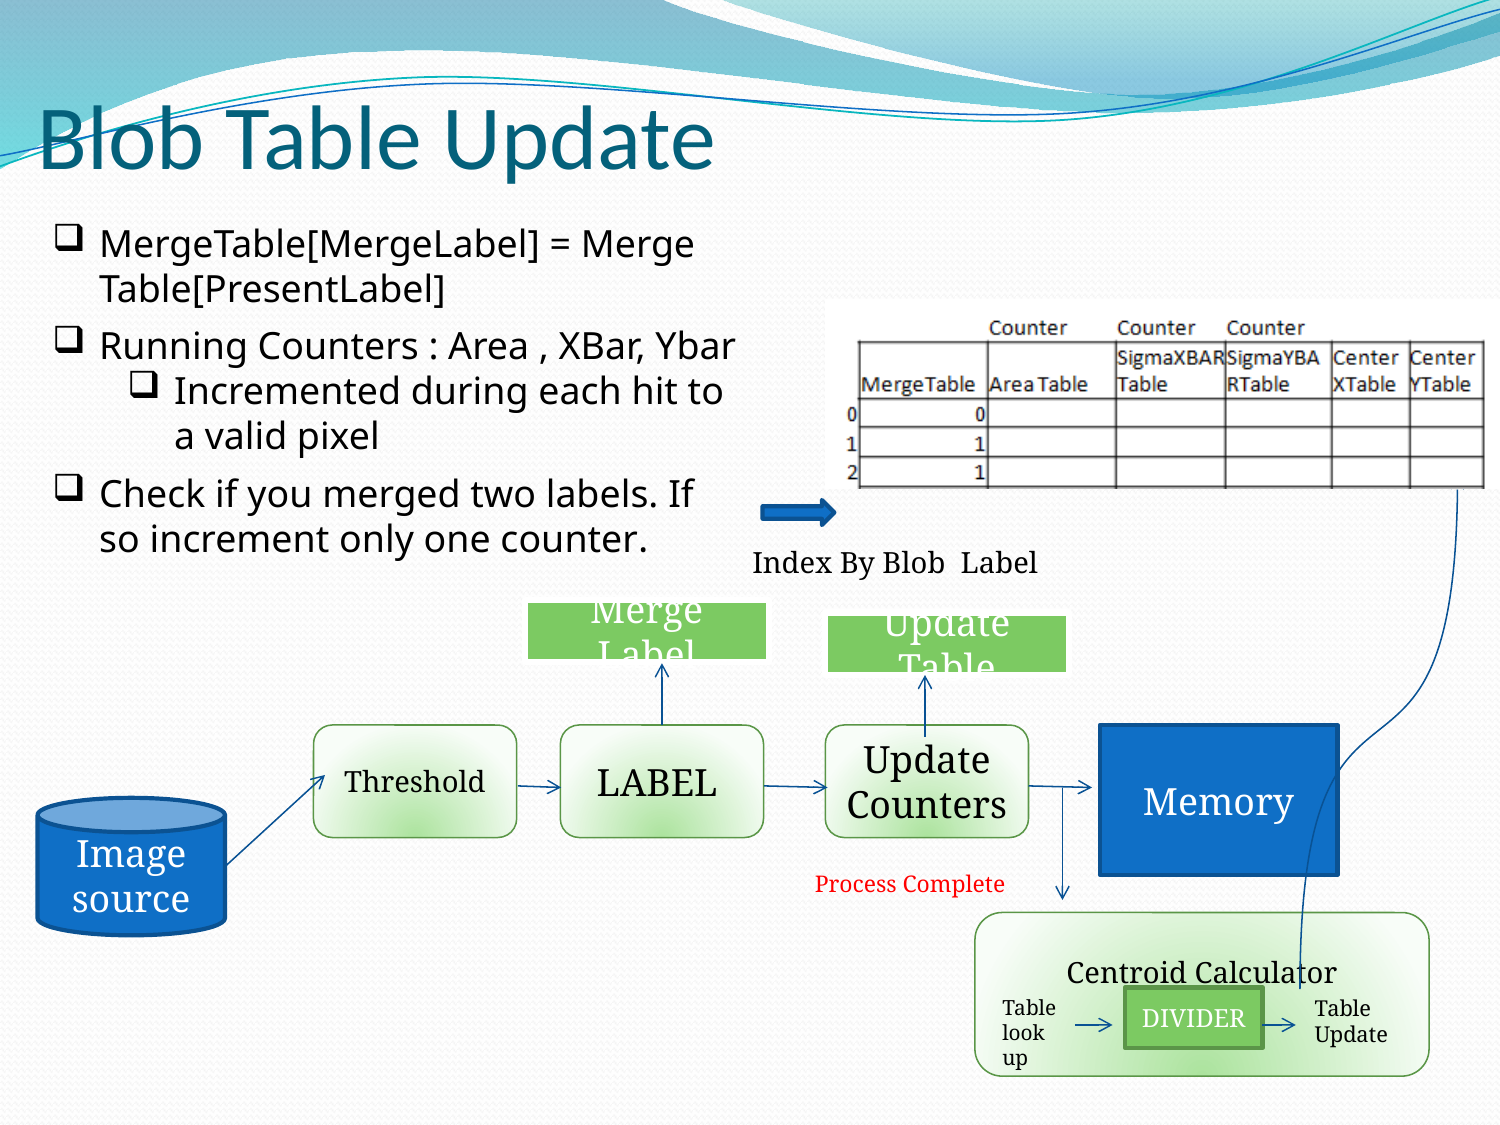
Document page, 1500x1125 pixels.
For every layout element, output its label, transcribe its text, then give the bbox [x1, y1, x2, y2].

text_box Process Complete [800, 862, 1050, 905]
text_box Merge Label [522, 597, 772, 665]
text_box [1299, 503, 1458, 990]
text_box Update Table [822, 609, 1072, 678]
text_box Image source [35, 795, 228, 938]
text_box Index By Blob Label [737, 537, 1138, 588]
list VGA DISPLAY FROM SRAM [218, 817, 228, 877]
text_box MergeTable[MergeLabel] = Merge Table[PresentLabel] Running Counters : Area , XBar, Ybar Incremented during each hit to a valid pixel Check if you merged two labels. If so increment only one counter. [37, 212, 754, 568]
text_box LABEL [559, 724, 765, 839]
text_box Update Counters [824, 724, 1030, 839]
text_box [974, 912, 1430, 1079]
text_box Memory [1098, 723, 1292, 877]
text_box [760, 498, 837, 527]
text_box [224, 774, 326, 867]
title Future Work [326, 777, 331, 839]
picture [824, 299, 1500, 490]
text_box Threshold [312, 724, 518, 839]
title Blob Table Update [37, 0, 1388, 188]
